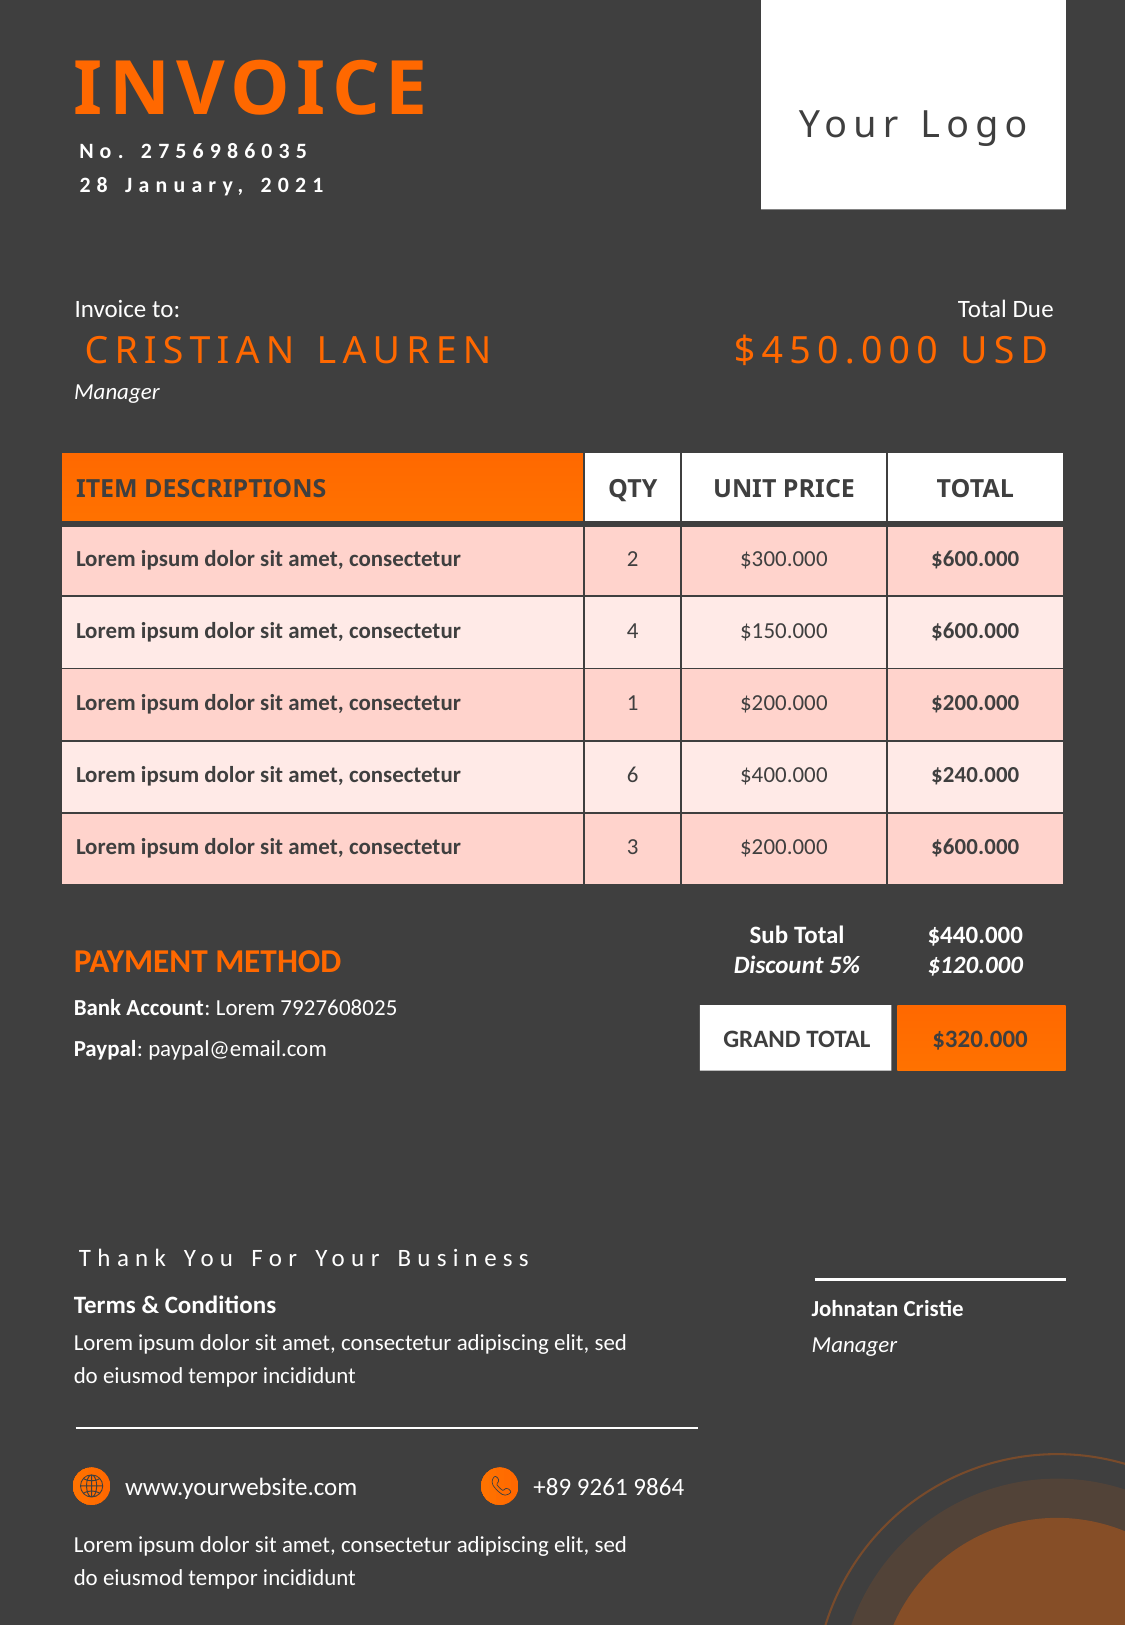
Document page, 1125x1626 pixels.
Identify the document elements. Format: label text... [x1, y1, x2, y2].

table_cell $150.000 [682, 597, 886, 668]
table_cell $400.000 [682, 742, 886, 812]
text_box Lorem ipsum dolor sit amet, consectetur adipiscing elit, sed do eiusmod tempor incididunt [59, 1516, 671, 1598]
table_cell 3 [585, 814, 680, 884]
table_cell $240.000 [888, 742, 1063, 812]
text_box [814, 1454, 1125, 1625]
text_box Lorem ipsum dolor sit amet, consectetur adipiscing elit, sed do eiusmod tempor incididunt [59, 1314, 671, 1396]
text_box Manager [796, 1321, 1085, 1364]
text_box Johnatan Cristie [796, 1286, 1085, 1321]
text_box [699, 1004, 892, 1015]
text_box $320.000 [894, 1015, 1067, 1060]
text_box [896, 1060, 1067, 1072]
text_box Thank You For Your Business [64, 1234, 545, 1280]
table_cell Lorem ipsum dolor sit amet, consectetur [62, 527, 583, 595]
text_box INVOICE [59, 32, 638, 137]
table_cell Lorem ipsum dolor sit amet, consectetur [62, 597, 583, 668]
table_cell $200.000 [682, 814, 886, 884]
table_cell 2 [585, 527, 680, 595]
text_box $450.000 USD [718, 318, 1064, 379]
text_box [760, 0, 1067, 210]
text_box Sub Total Discount 5% [711, 910, 884, 986]
text_box Total Due [942, 284, 1069, 330]
text_box $440.000 $120.000 [889, 910, 1062, 986]
text_box [699, 1060, 892, 1072]
text_box CRISTIAN LAUREN [69, 318, 507, 379]
text_box Bank Account: Lorem 7927608025 [59, 985, 433, 1026]
table_header UNIT PRICE [682, 453, 886, 521]
table_cell 6 [585, 742, 680, 812]
table_cell $600.000 [888, 527, 1063, 595]
table_header ITEM DESCRIPTIONS [62, 453, 583, 521]
table_cell Lorem ipsum dolor sit amet, consectetur [62, 742, 583, 812]
table_cell Lorem ipsum dolor sit amet, consectetur [62, 814, 583, 884]
text_box 28 January, 2021 [64, 163, 339, 205]
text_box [72, 1463, 474, 1509]
table_cell $200.000 [682, 669, 886, 740]
table_header TOTAL [888, 453, 1063, 521]
text_box No. 2756986035 [64, 129, 323, 163]
text_box PAYMENT METHOD [59, 931, 400, 985]
table_cell 1 [585, 669, 680, 740]
text_box Manager [59, 369, 175, 412]
text_box GRAND TOTAL [692, 1015, 894, 1060]
table_cell $300.000 [682, 527, 886, 595]
text_box Paypal: paypal@email.com [59, 1026, 433, 1069]
table_cell $200.000 [888, 669, 1063, 740]
text_box Invoice to: [59, 284, 196, 330]
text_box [481, 1463, 718, 1509]
text_box Terms & Conditions [59, 1281, 400, 1326]
text_box Your Logo [784, 92, 1043, 152]
table_cell 4 [585, 597, 680, 668]
table_cell Lorem ipsum dolor sit amet, consectetur [62, 669, 583, 740]
table_cell $600.000 [888, 597, 1063, 668]
text_box [896, 1004, 1067, 1015]
table_header QTY [585, 453, 680, 521]
table_cell $600.000 [888, 814, 1063, 884]
